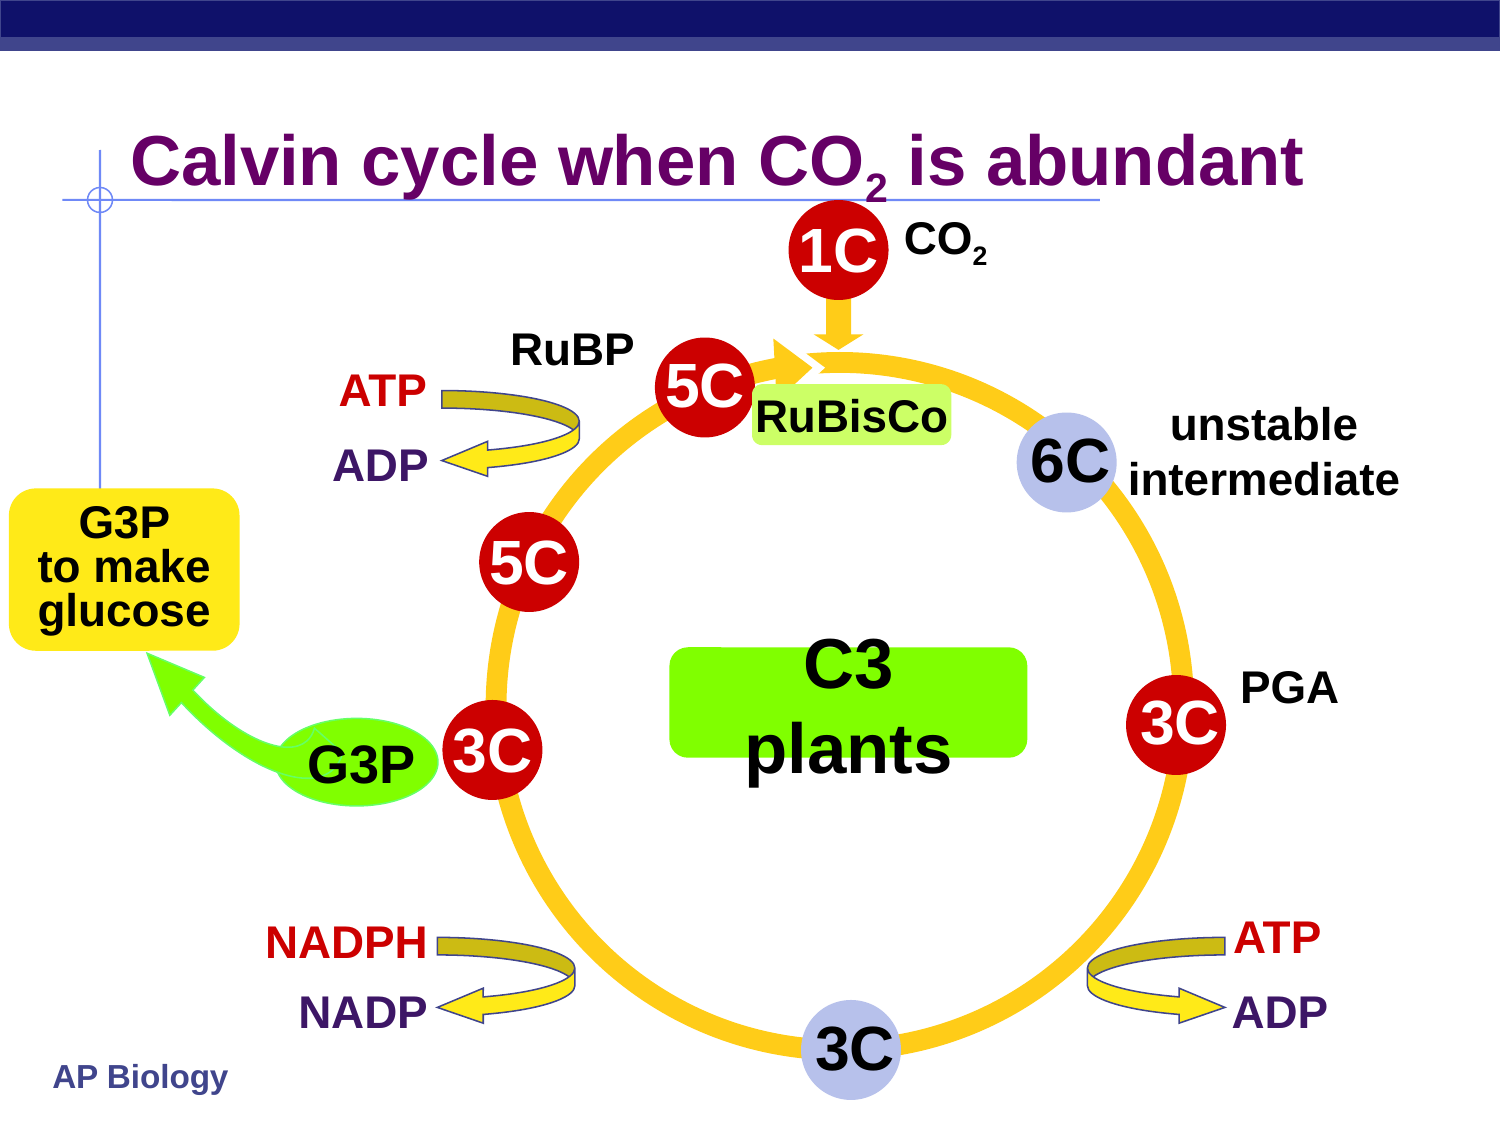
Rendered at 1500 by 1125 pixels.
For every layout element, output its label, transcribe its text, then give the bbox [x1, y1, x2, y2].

text_box G3P to make glucose [8, 488, 227, 651]
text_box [783, 199, 1005, 301]
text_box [473, 511, 585, 613]
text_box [316, 352, 580, 499]
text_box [494, 312, 761, 438]
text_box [1015, 387, 1416, 513]
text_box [1067, 649, 1355, 776]
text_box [159, 493, 439, 811]
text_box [249, 904, 576, 1046]
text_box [754, 944, 911, 1101]
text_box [1087, 899, 1344, 1046]
text_box Calvin cycle when CO2 is abundant [115, 106, 1320, 219]
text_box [443, 699, 548, 801]
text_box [495, 287, 1184, 1051]
